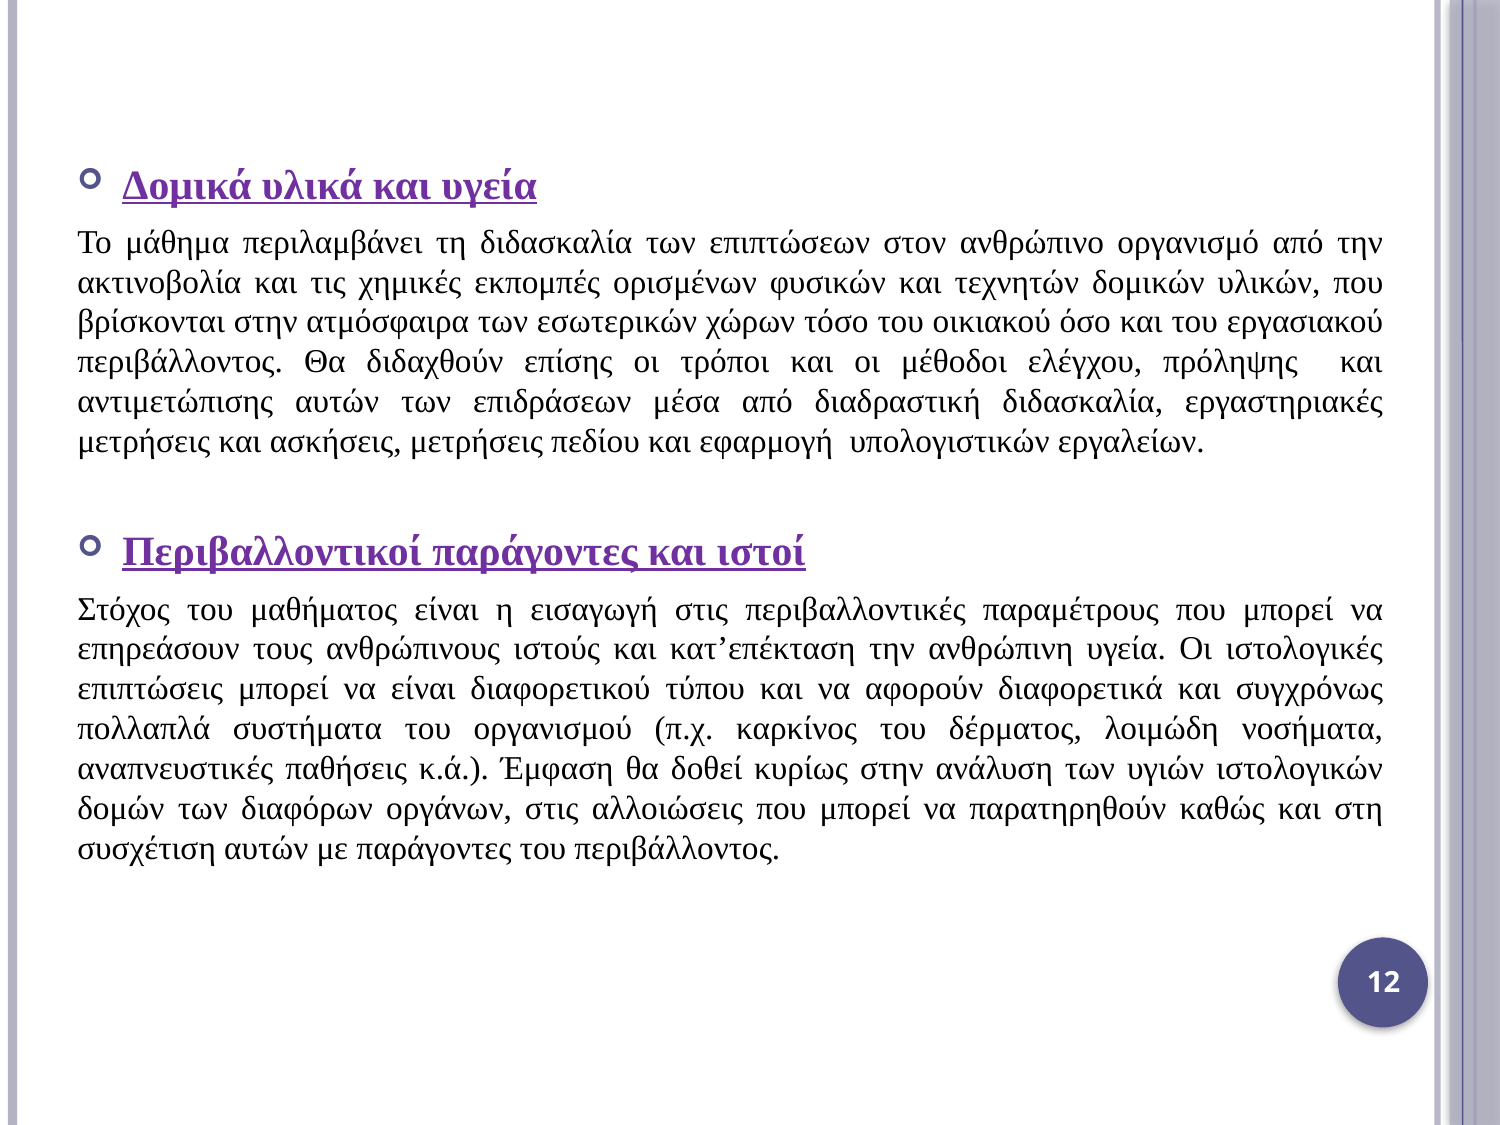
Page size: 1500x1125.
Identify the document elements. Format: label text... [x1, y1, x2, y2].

slide_number 12 [1333, 940, 1434, 1027]
list Δομικά υλικά και υγεία Το μάθημα περιλαμβάνει τη διδασκαλία των επιπτώσεων στον ανθρώπινο οργανισμό από την ακτινοβολία και τις χημικές εκπομπές ορισμένων φυσικών και τεχνητών δομικών υλικών, που βρίσκονται στην ατμόσφαιρα των εσωτερικών χώρων τόσο του οικιακού όσο και του εργασιακού περιβάλλοντος. Θα διδαχθούν επίσης οι τρόποι και οι μέθοδοι ελέγχου, πρόληψης και αντιμετώπισης αυτών των επιδράσεων μέσα από διαδραστική διδασκαλία, εργαστηριακές μετρήσεις και ασκήσεις, μετρήσεις πεδίου και εφαρμογή υπολογιστικών εργαλείων. Περιβαλλοντικοί παράγοντες και ιστοί Στόχος του μαθήματος είναι η εισαγωγή στις περιβαλλοντικές παραμέτρους που μπορεί να επηρεάσουν τους ανθρώπινους ιστούς και κατ’επέκταση την ανθρώπινη υγεία. Οι ιστολογικές επιπτώσεις μπορεί να είναι διαφορετικού τύπου και να αφορούν διαφορετικά και συγχρόνως πολλαπλά συστήματα του οργανισμού (π.χ. καρκίνος του δέρματος, λοιμώδη νοσήματα, αναπνευστικές παθήσεις κ.ά.). Έμφαση θα δοθεί κυρίως στην ανάλυση των υγιών ιστολογικών δομών των διαφόρων οργάνων, στις αλλοιώσεις που μπορεί να παρατηρηθούν καθώς και στη συσχέτιση αυτών με παράγοντες του περιβάλλοντος. [62, 149, 1400, 1037]
